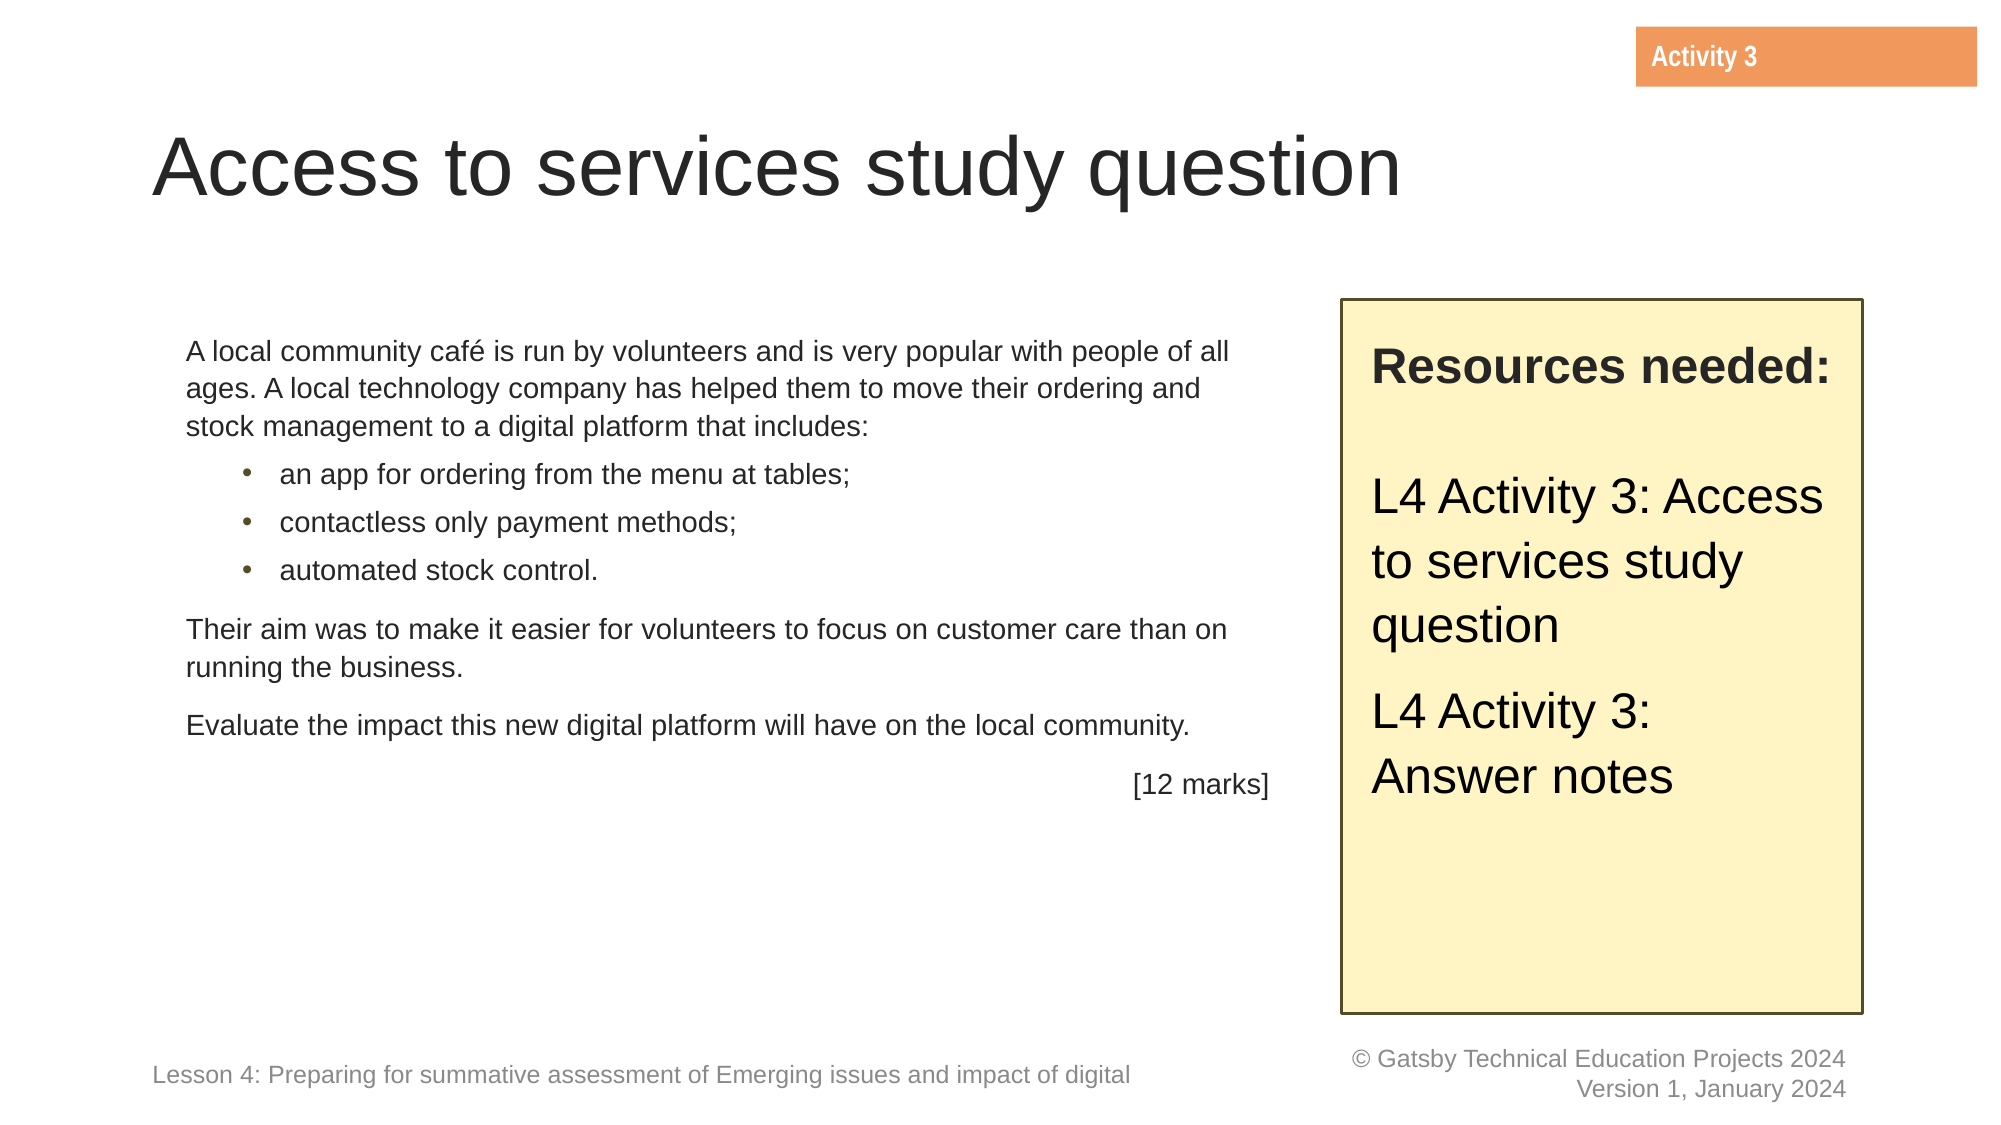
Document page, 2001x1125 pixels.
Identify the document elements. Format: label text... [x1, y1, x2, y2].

list Resources needed: L4 Activity 3: Access to services study question L4 Activity 3: Answer notes [1340, 298, 1864, 1015]
list Lesson 4: Preparing for summative assessment of Emerging issues and impact of digital [137, 1042, 1614, 1103]
title Access to services study question [137, 59, 1863, 278]
list A local community café is run by volunteers and is very popular with people of all ages. A local technology company has helped them to move their ordering and stock management to a digital platform that includes: an app for ordering from the menu at tables; contactless only payment methods; automated stock control. Their aim was to make it easier for volunteers to focus on customer care than on running the business. Evaluate the impact this new digital platform will have on the local community. [12 marks] [137, 299, 1300, 1014]
list Activity 3 [1636, 26, 1978, 87]
